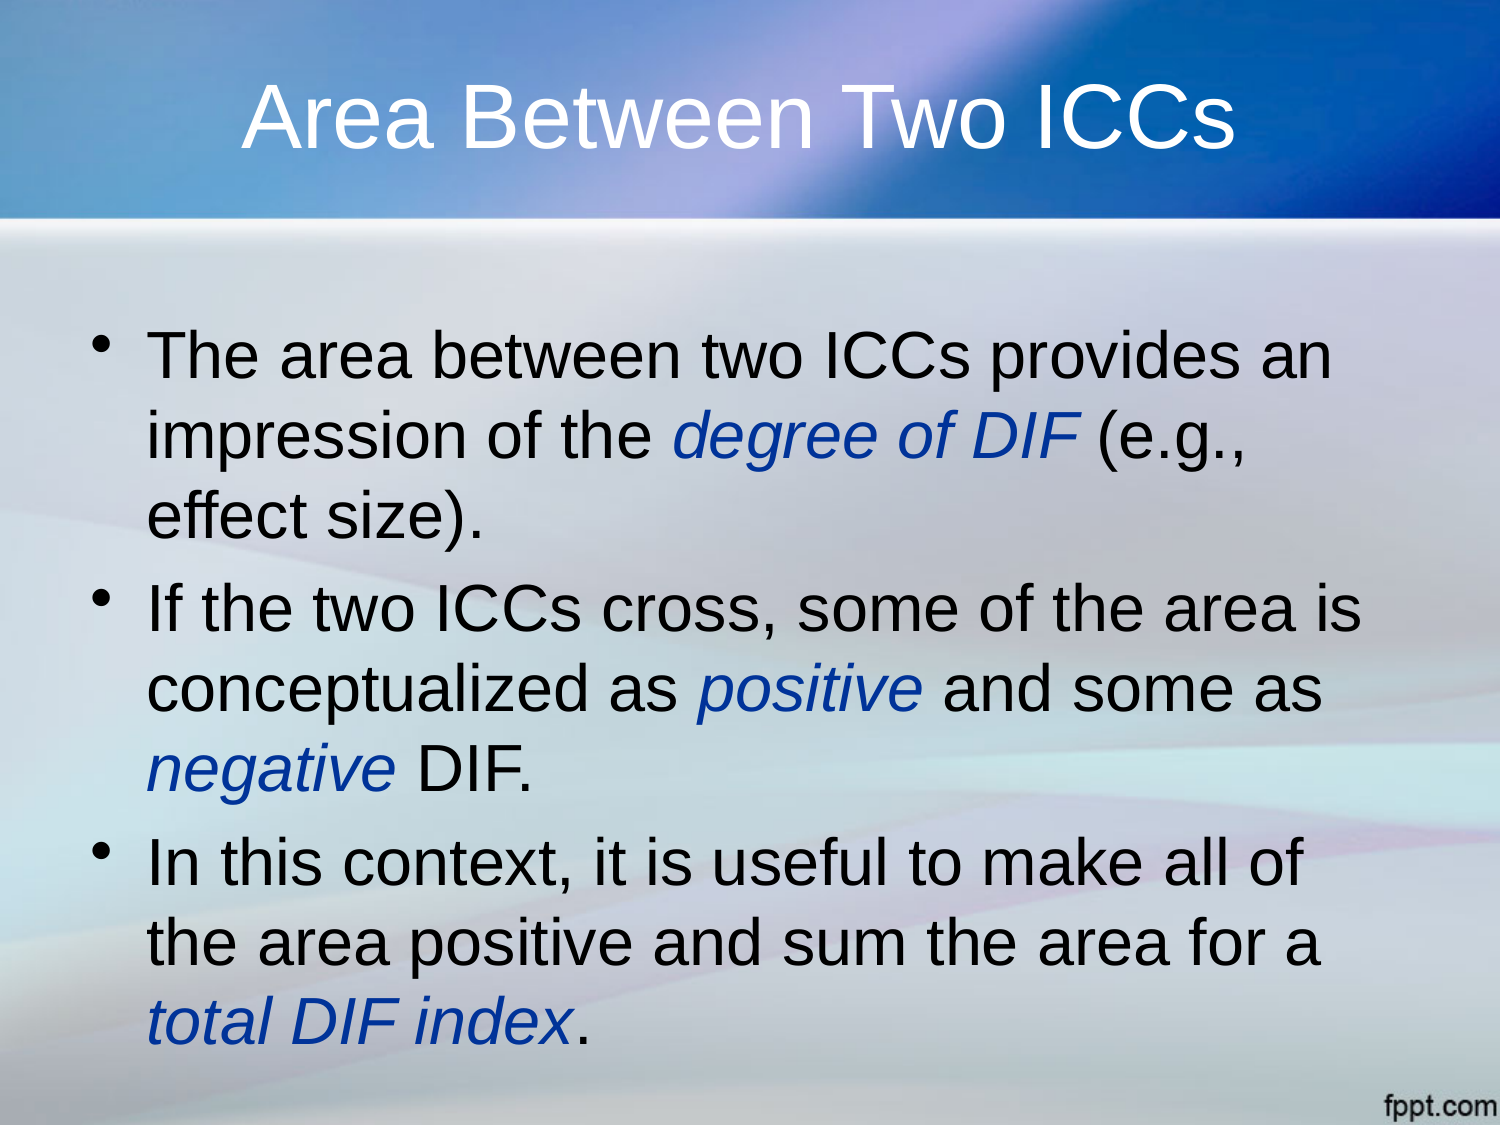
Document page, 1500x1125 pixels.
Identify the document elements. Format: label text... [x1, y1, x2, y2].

list The area between two ICCs provides an impression of the degree of DIF (e.g., effect size). If the two ICCs cross, some of the area is conceptualized as positive and some as negative DIF. In this context, it is useful to make all of the area positive and sum the area for a total DIF index. [75, 304, 1425, 1047]
title Area Between Two ICCs [64, 31, 1415, 192]
picture [0, 0, 1500, 1125]
